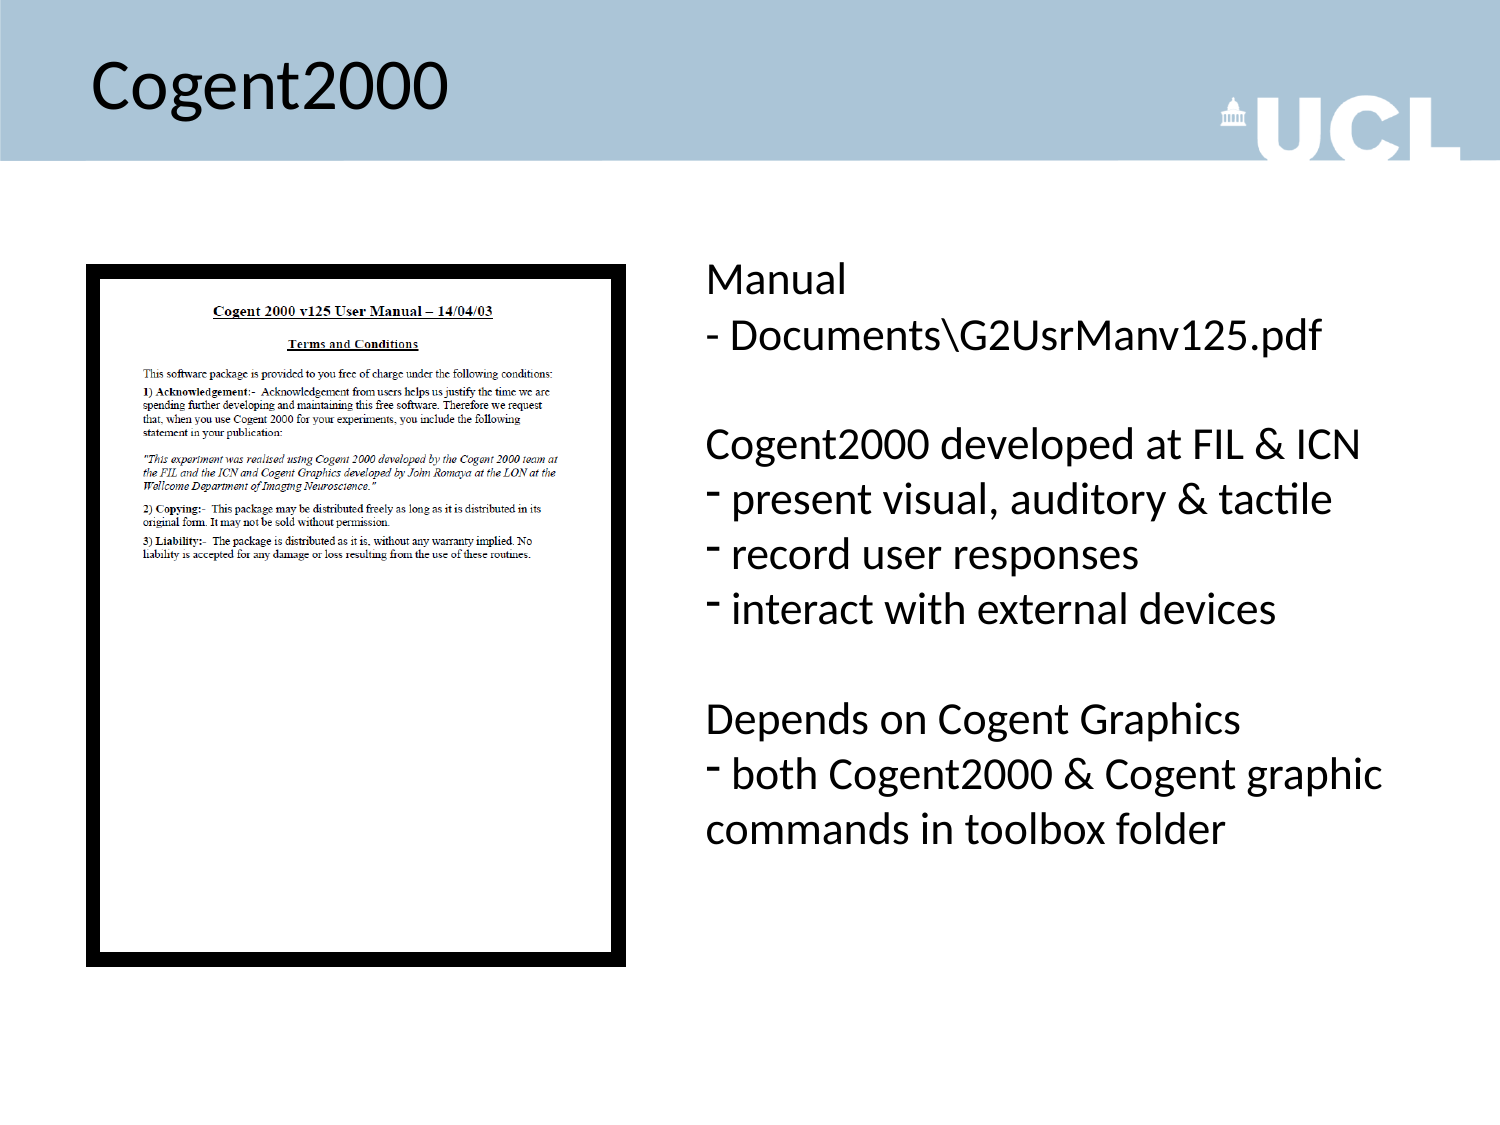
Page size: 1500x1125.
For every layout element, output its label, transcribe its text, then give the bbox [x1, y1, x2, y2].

title Cogent2000 [76, 9, 1189, 152]
text_box Manual - Documents\G2UsrManv125.pdf Cogent2000 developed at FIL & ICN present visual, auditory & tactile record user responses interact with external devices Depends on Cogent Graphics both Cogent2000 & Cogent graphic commands in toolbox folder [690, 186, 1471, 917]
picture [0, 0, 1500, 161]
picture [100, 278, 612, 953]
